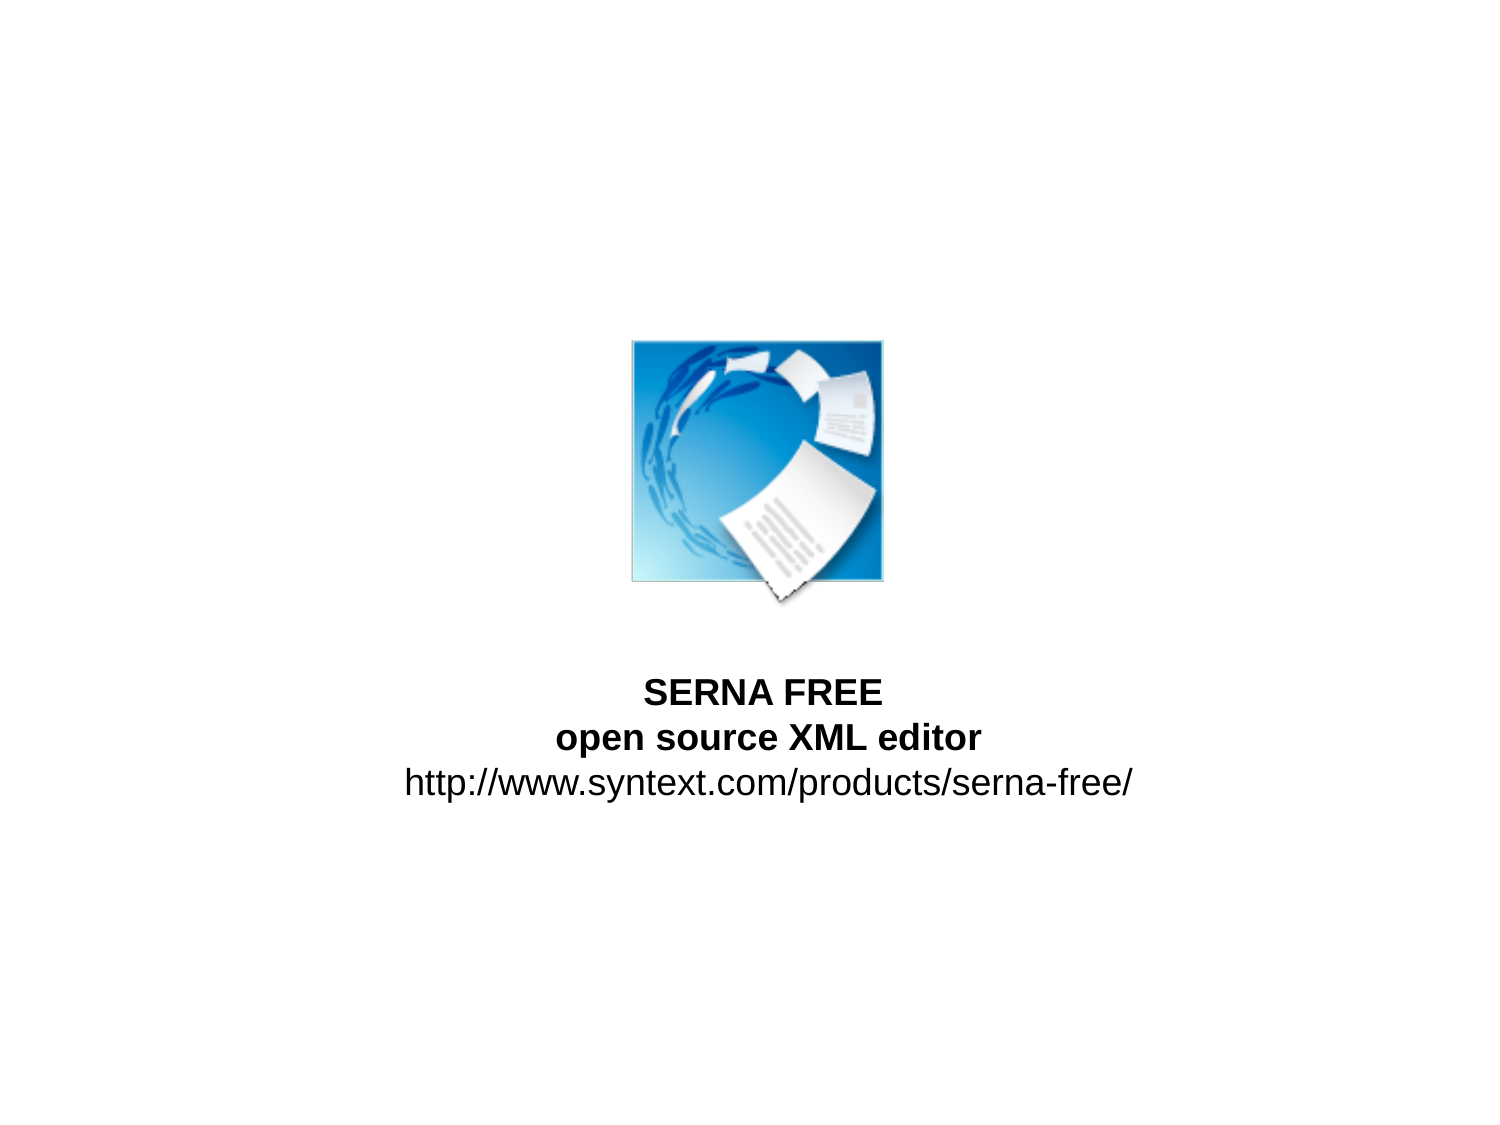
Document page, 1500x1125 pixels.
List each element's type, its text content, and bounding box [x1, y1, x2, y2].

picture [616, 339, 884, 608]
text_box SERNA FREE open source XML editor http://www.syntext.com/products/serna-free/ [300, 661, 1238, 811]
